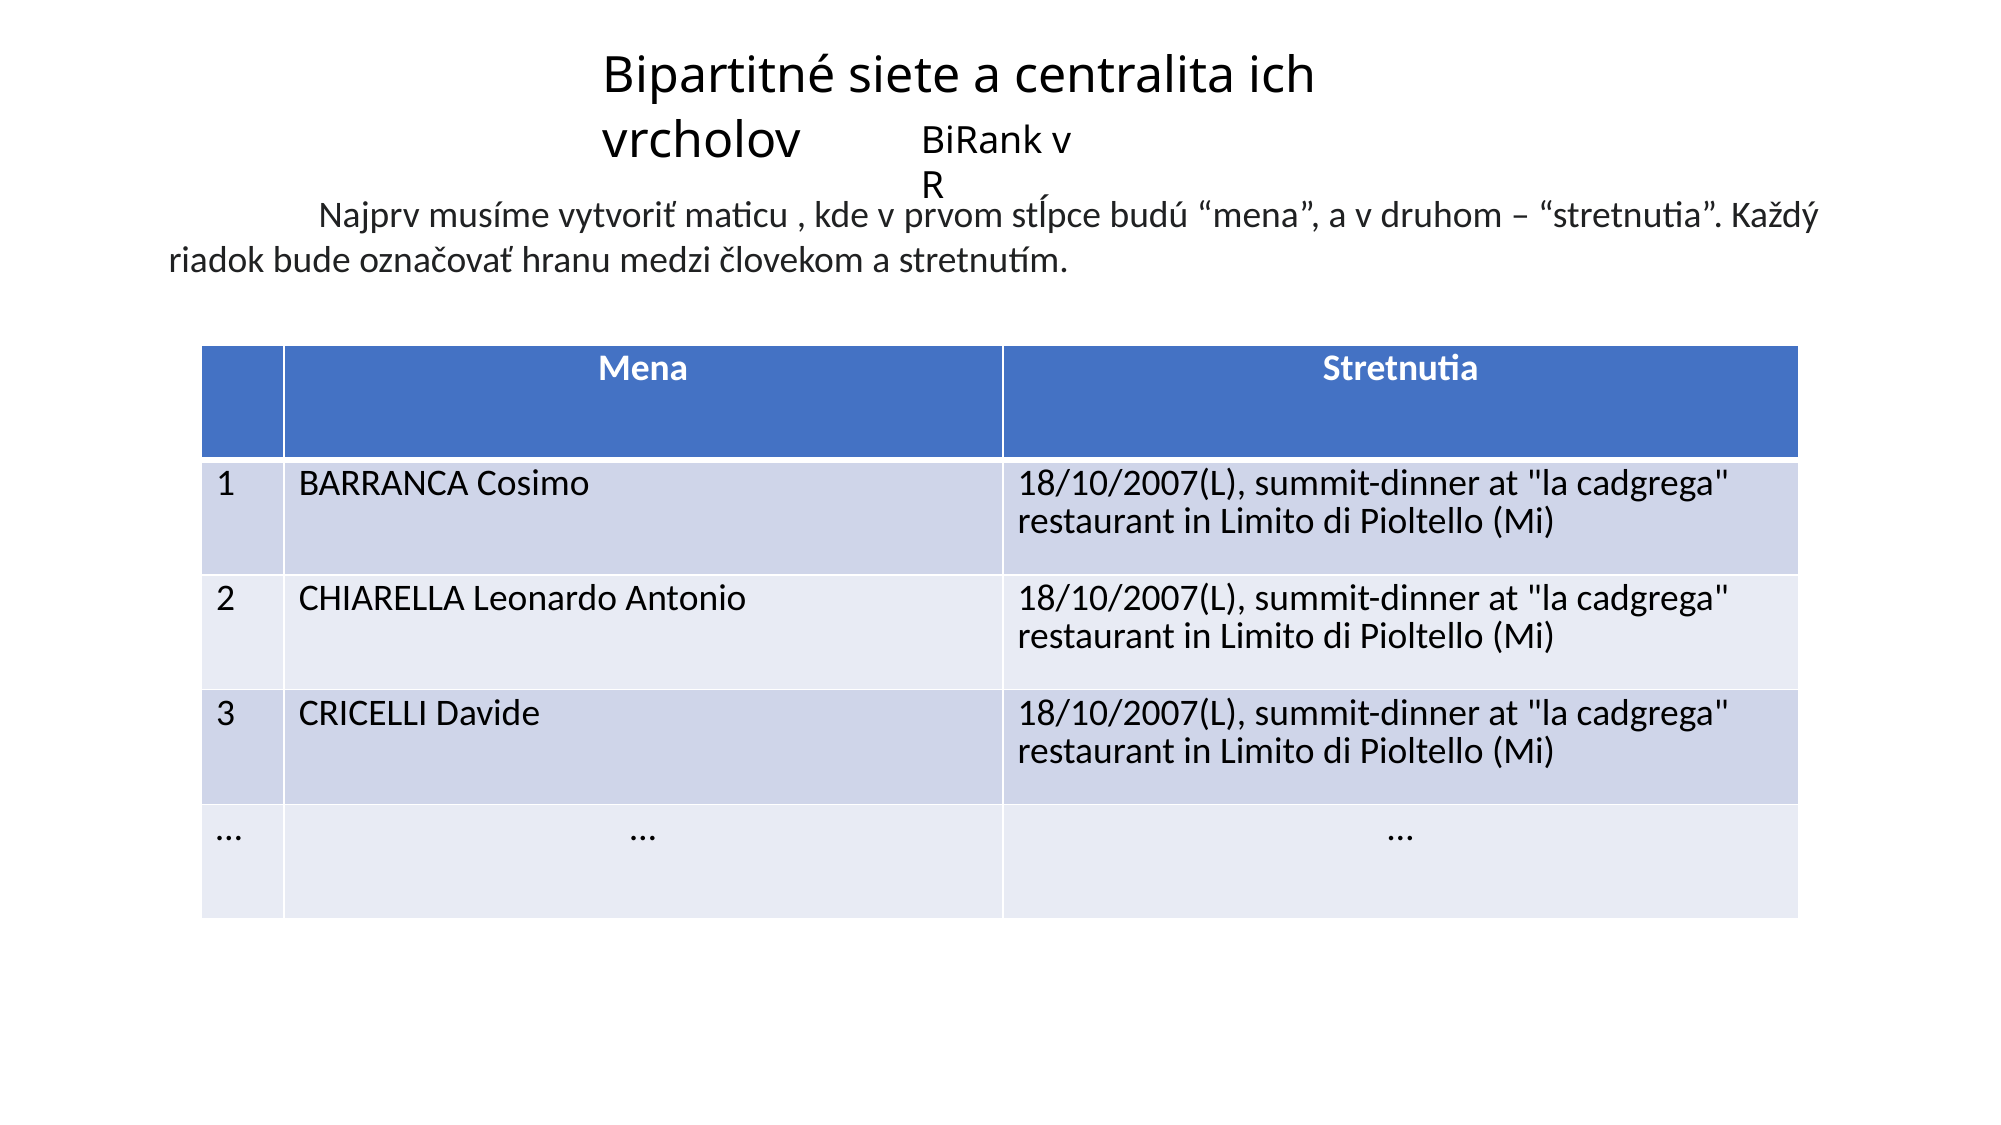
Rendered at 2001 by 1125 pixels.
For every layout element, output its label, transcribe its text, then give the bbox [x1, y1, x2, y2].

table_header [202, 346, 283, 457]
table_cell … [202, 805, 283, 918]
table_cell CRICELLI Davide [285, 690, 1002, 804]
text_box Bipartitné siete a centralita ich vrcholov [588, 31, 1412, 175]
table_cell 18/10/2007(L), summit-dinner at "la cadgrega" restaurant in Limito di Pioltello (Mi) [1004, 463, 1798, 574]
table_cell 2 [202, 576, 283, 689]
table_header Mena [285, 346, 1002, 457]
table_cell … [285, 805, 1002, 918]
table_cell … [1004, 805, 1798, 918]
table_cell 3 [202, 690, 283, 804]
table_header Stretnutia [1004, 346, 1798, 457]
table_cell 18/10/2007(L), summit-dinner at "la cadgrega" restaurant in Limito di Pioltello (Mi) [1004, 576, 1798, 689]
table_cell 18/10/2007(L), summit-dinner at "la cadgrega" restaurant in Limito di Pioltello (Mi) [1004, 690, 1798, 804]
text_box BiRank v R [906, 108, 1094, 214]
table_cell CHIARELLA Leonardo Antonio [285, 576, 1002, 689]
table_cell 1 [202, 463, 283, 574]
table_cell BARRANCA Cosimo [285, 463, 1002, 574]
